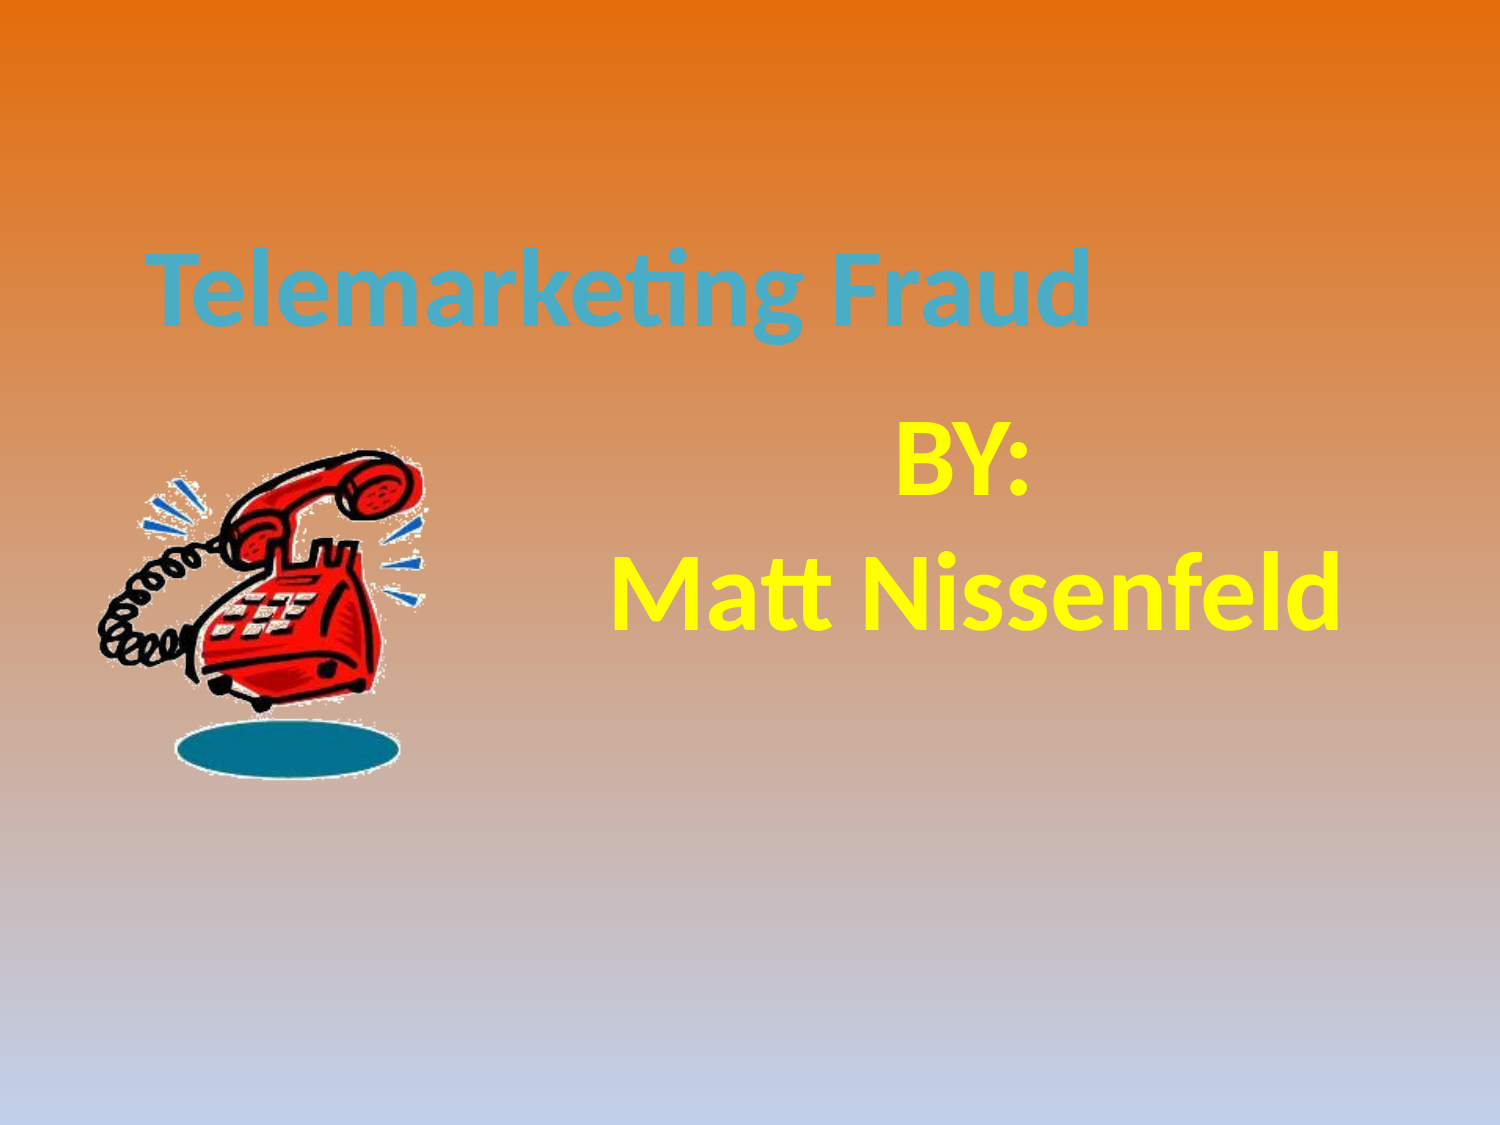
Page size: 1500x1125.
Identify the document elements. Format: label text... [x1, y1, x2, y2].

text_box Telemarketing Fraud [129, 206, 1112, 492]
text_box BY: Matt Nissenfeld [592, 374, 1362, 660]
picture [87, 418, 454, 786]
